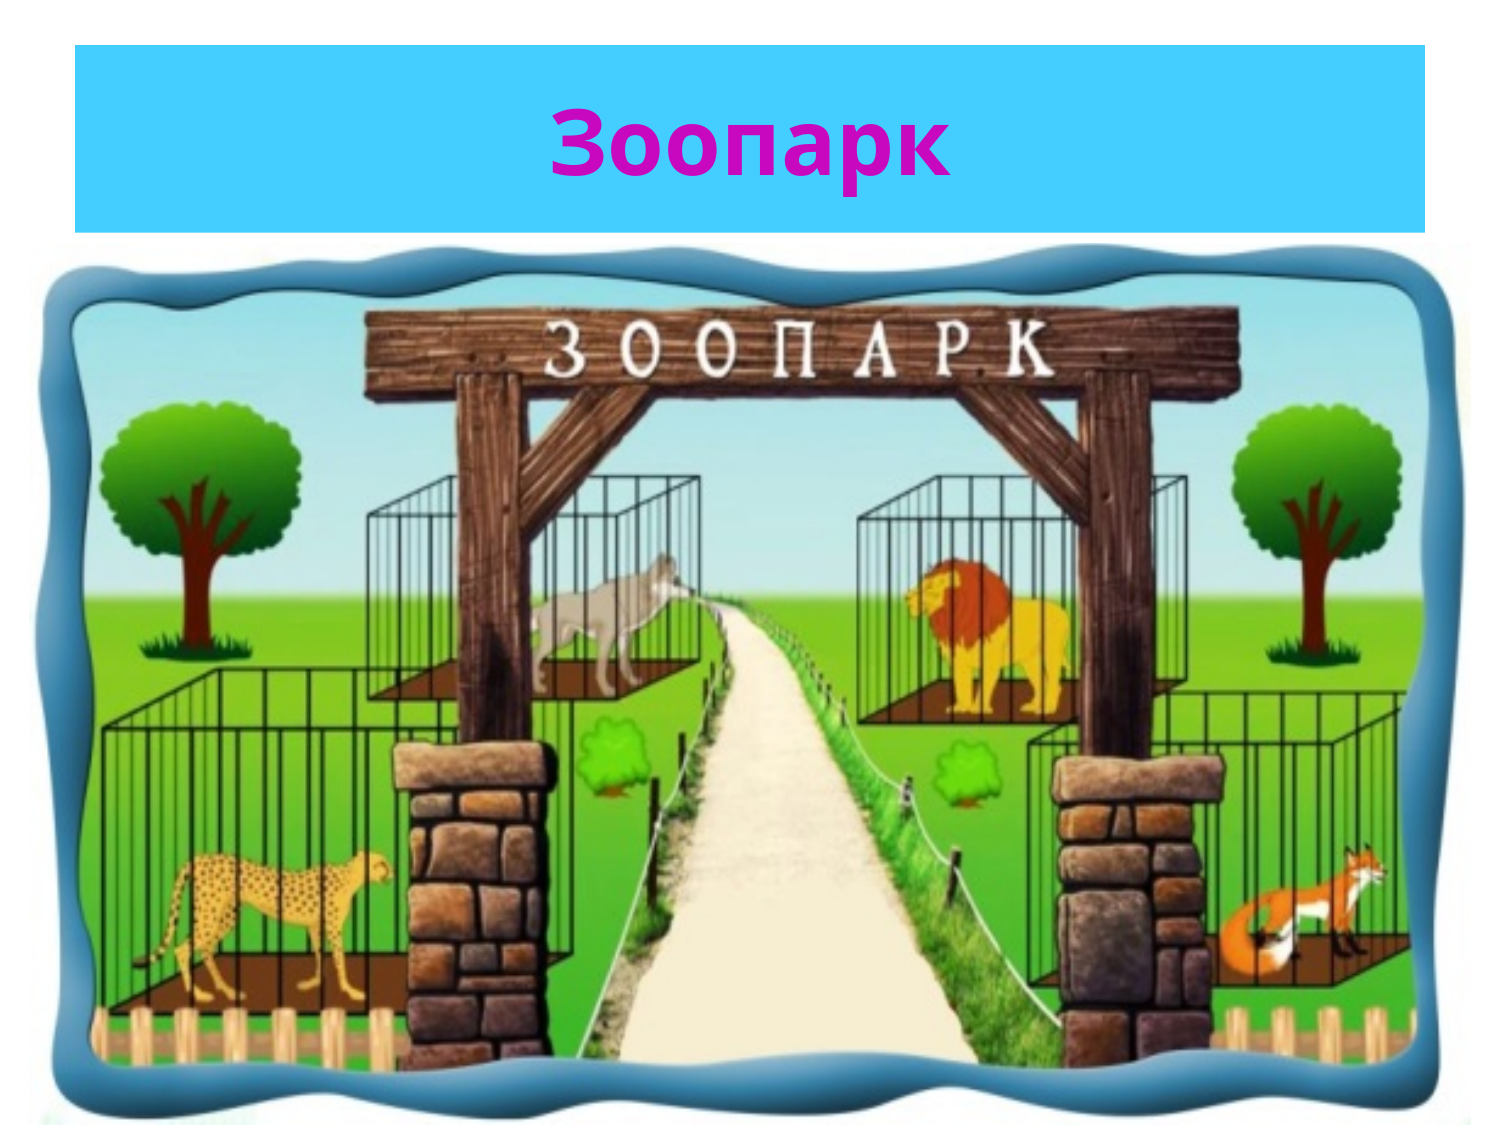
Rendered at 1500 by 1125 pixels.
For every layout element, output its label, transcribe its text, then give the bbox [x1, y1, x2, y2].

title Зоопарк [75, 45, 1425, 233]
picture [29, 243, 1471, 1125]
